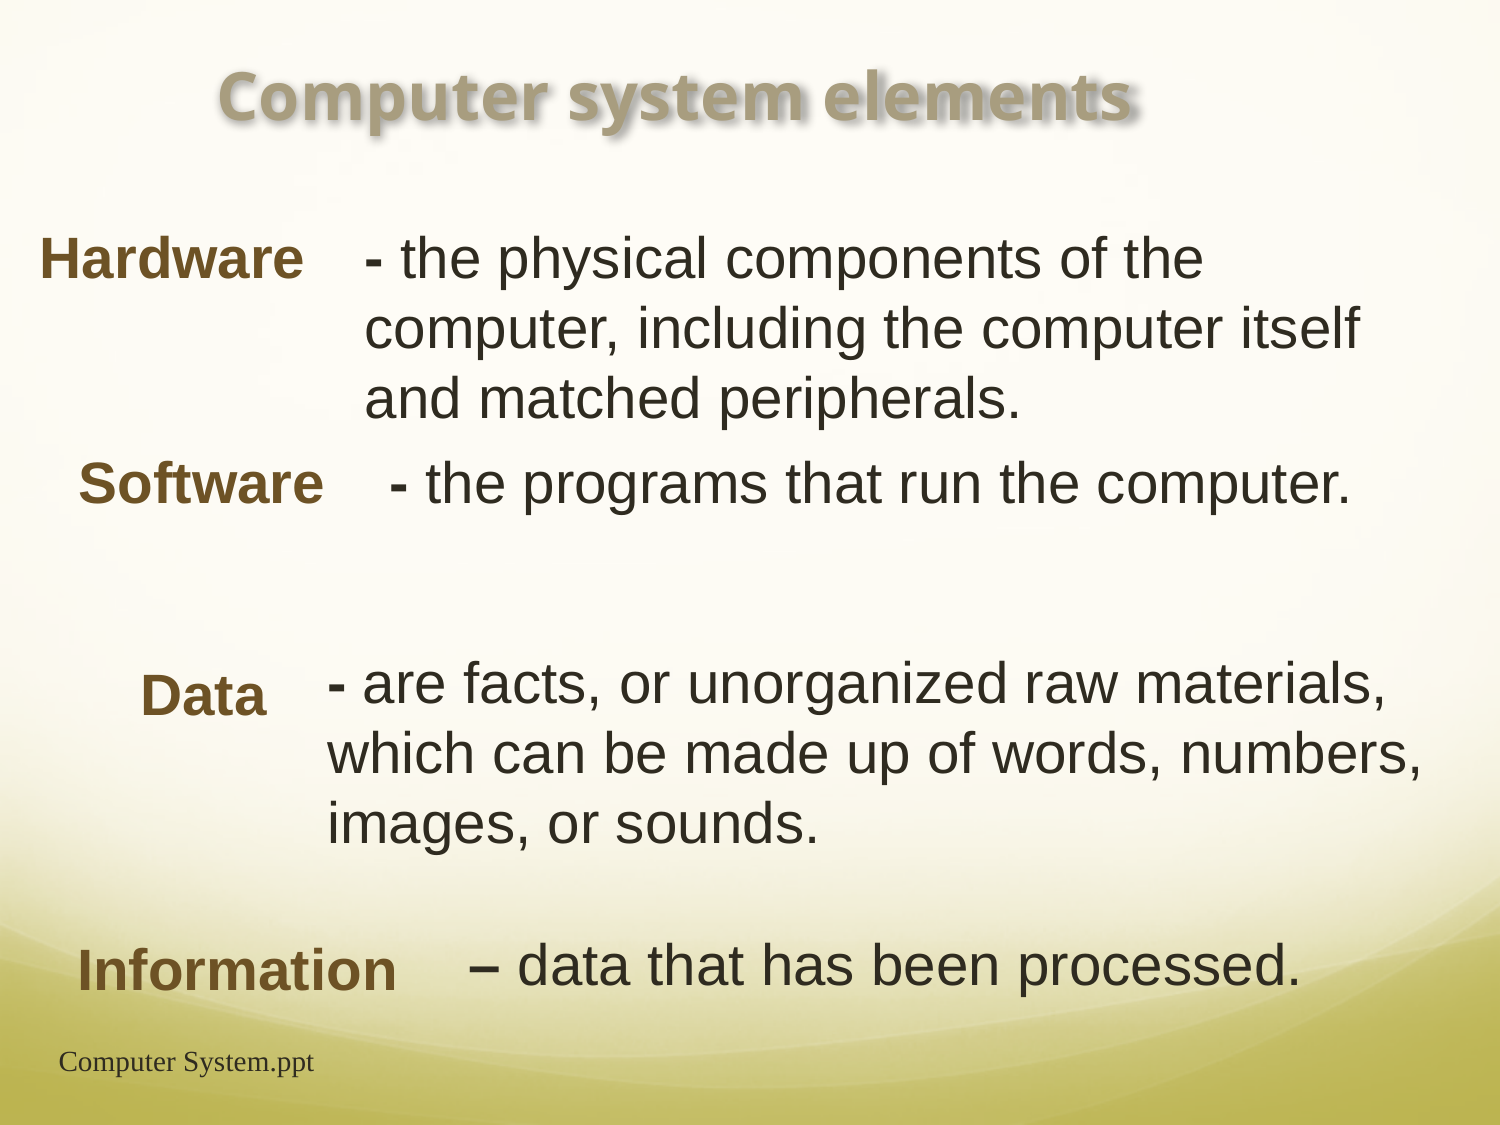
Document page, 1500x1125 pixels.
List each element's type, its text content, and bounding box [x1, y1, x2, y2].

footer Computer System.ppt [43, 1029, 838, 1090]
text_box Data [125, 650, 283, 735]
text_box Software [64, 437, 341, 523]
text_box - the physical components of the computer, including the computer itself and matched peripherals. [350, 212, 1457, 438]
text_box - the programs that run the computer. [375, 437, 1463, 523]
text_box – data that has been processed. [454, 920, 1320, 1005]
text_box Computer system elements [161, 24, 1189, 163]
text_box - are facts, or unorganized raw materials, which can be made up of words, numbers, images, or sounds. [312, 637, 1463, 863]
list Hardware [24, 212, 401, 866]
text_box Information [62, 924, 463, 1010]
